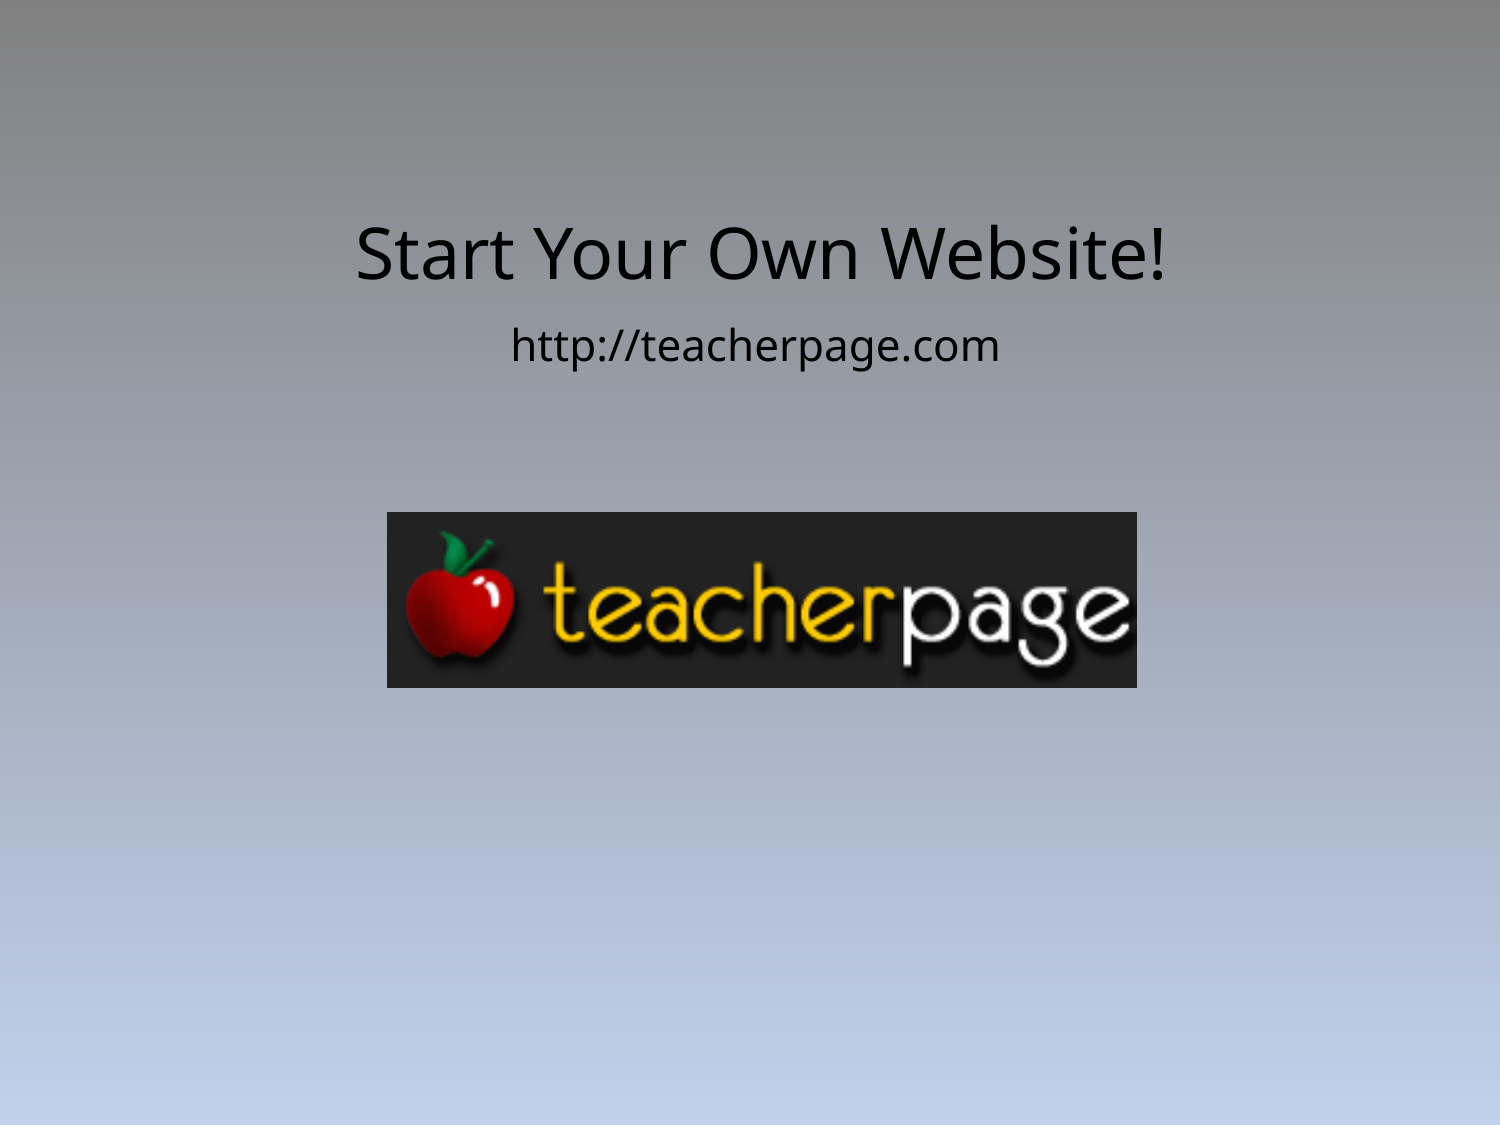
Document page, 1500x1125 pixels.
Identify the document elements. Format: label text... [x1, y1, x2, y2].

title Start Your Own Website! http://teacherpage.com [124, 200, 1400, 550]
picture [387, 512, 1137, 688]
